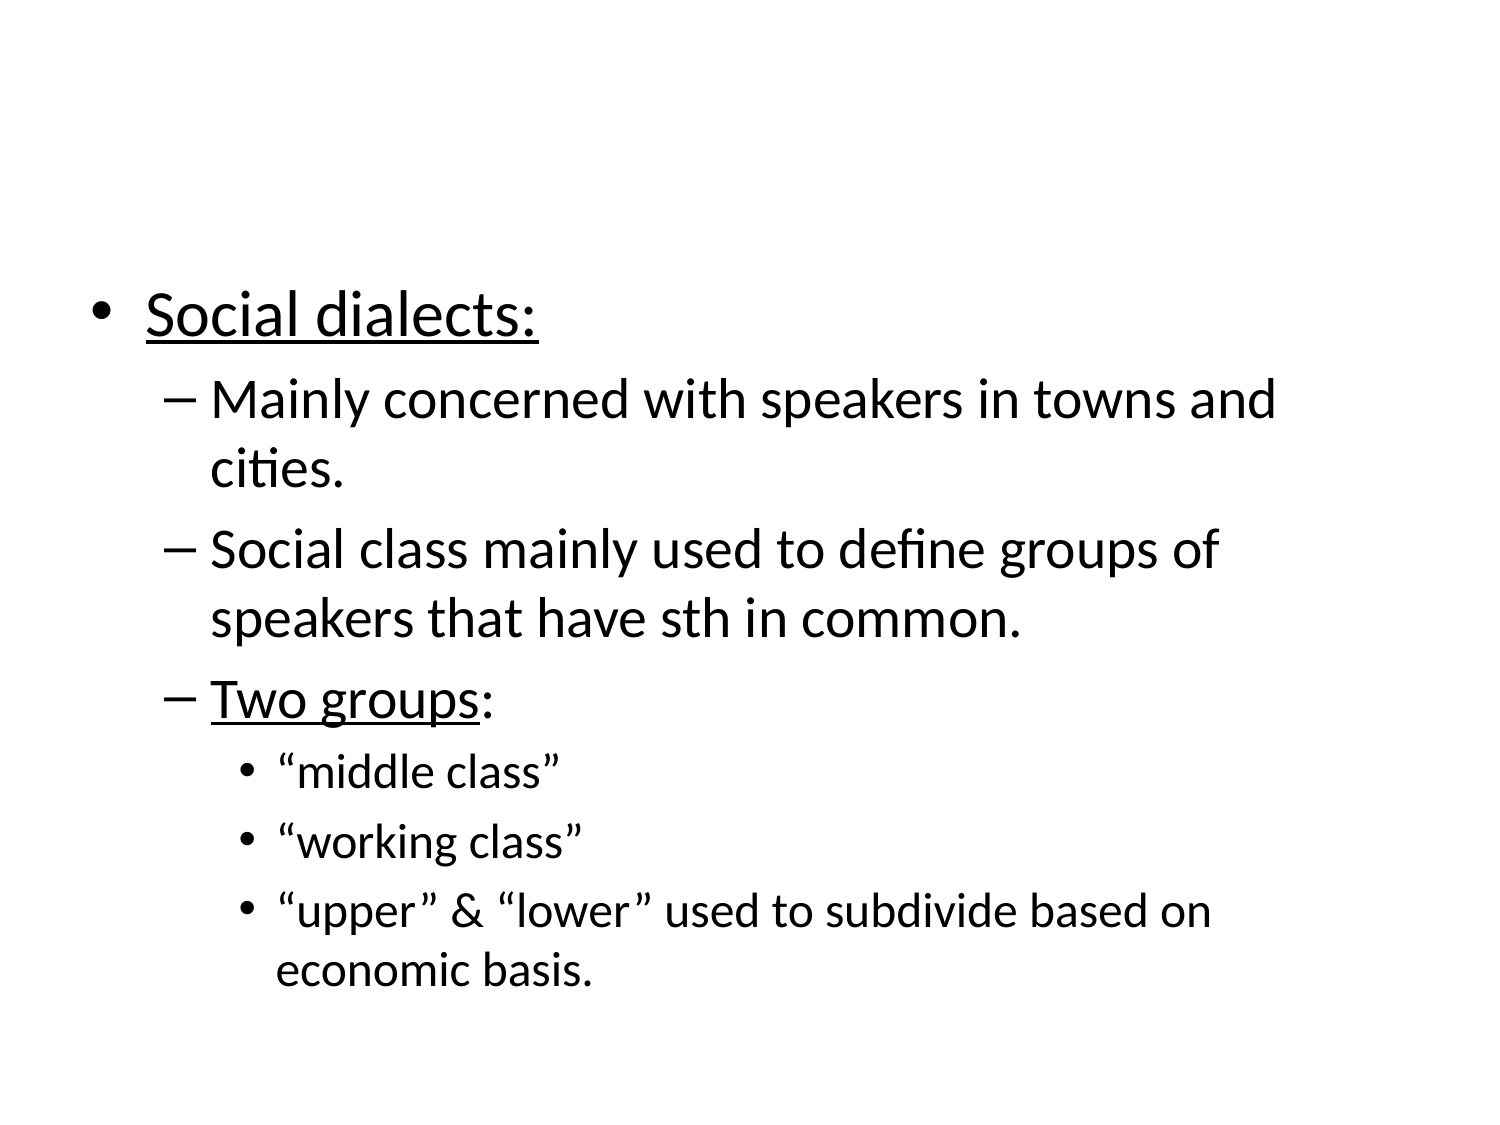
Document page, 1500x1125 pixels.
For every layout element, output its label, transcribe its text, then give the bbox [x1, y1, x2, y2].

list Social dialects: Mainly concerned with speakers in towns and cities. Social class mainly used to define groups of speakers that have sth in common. Two groups: “middle class” “working class” “upper” & “lower” used to subdivide based on economic basis. [75, 262, 1425, 1005]
